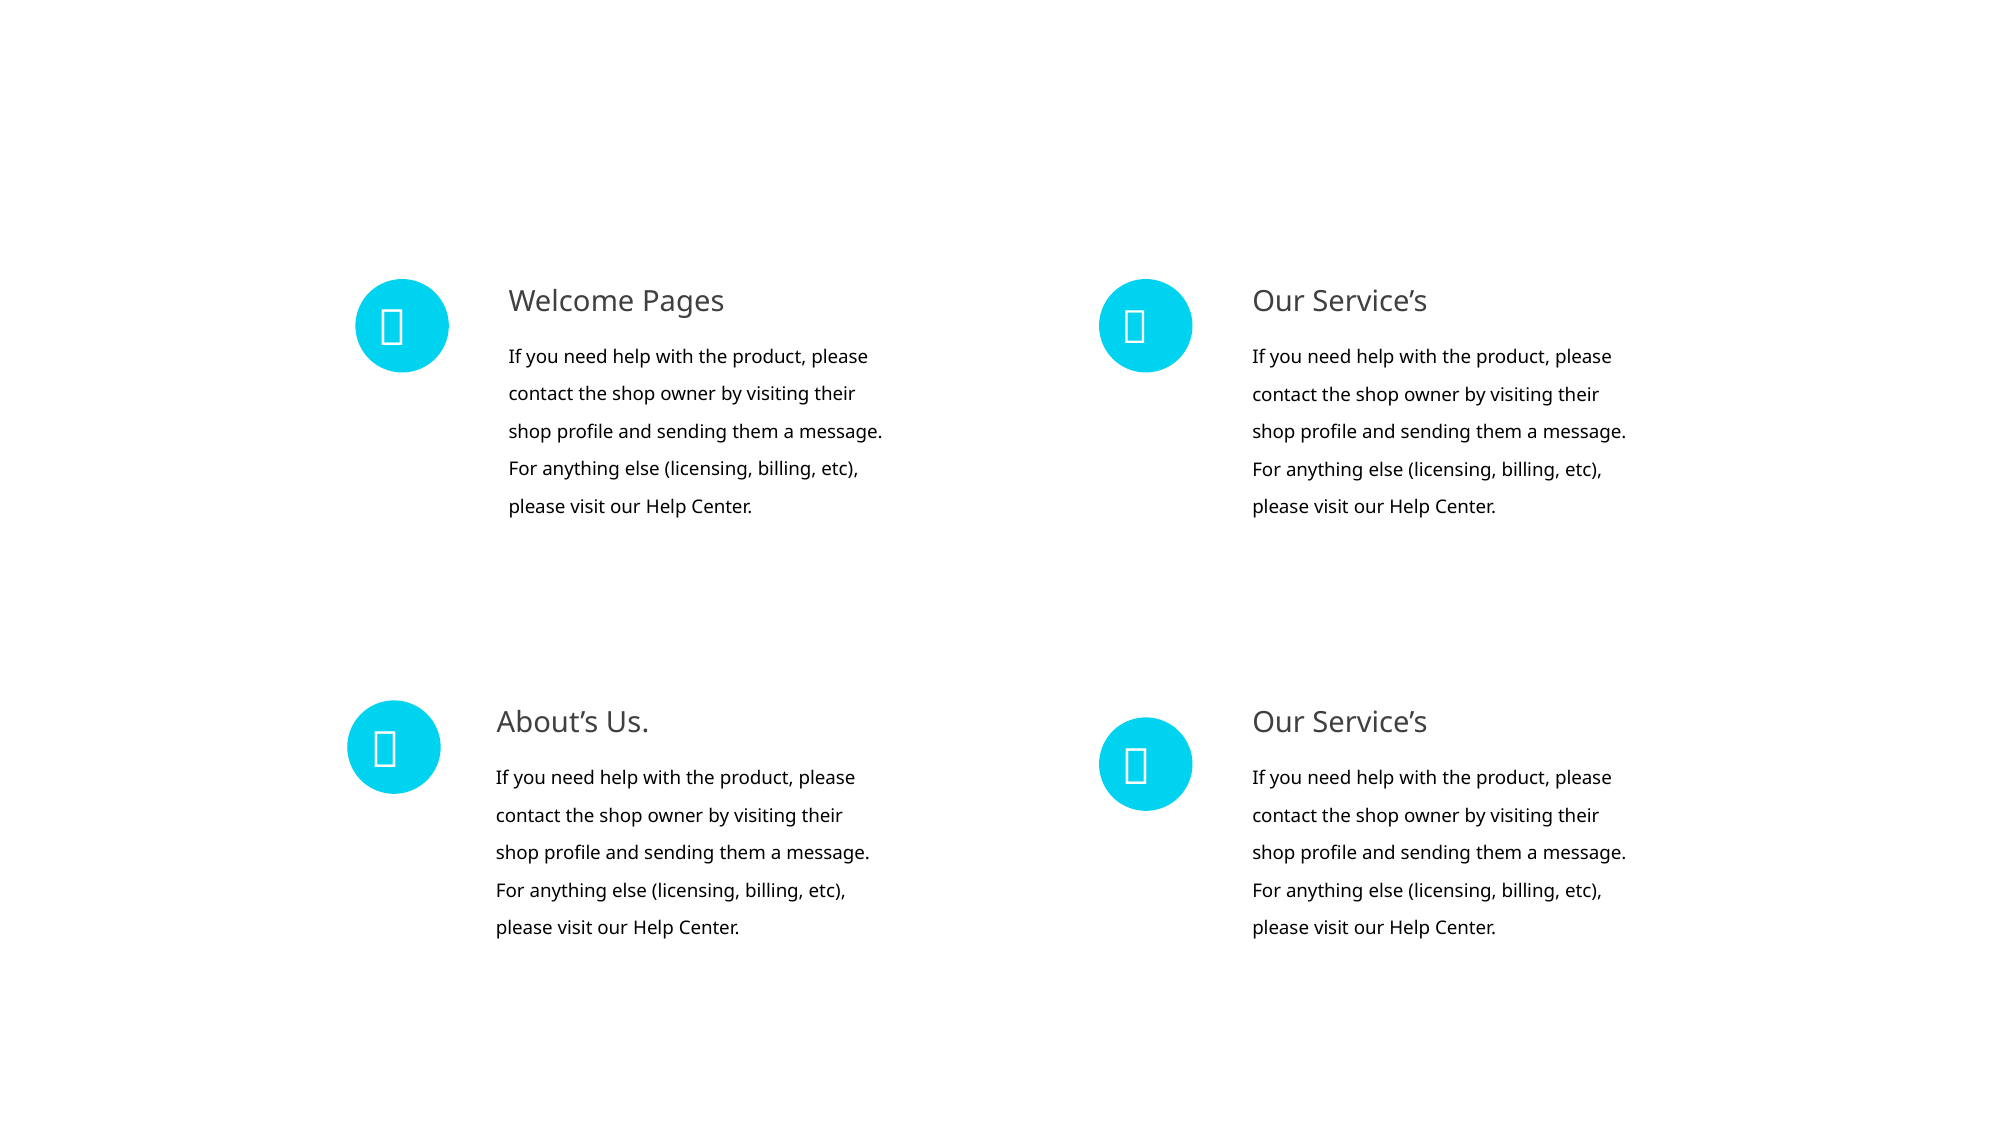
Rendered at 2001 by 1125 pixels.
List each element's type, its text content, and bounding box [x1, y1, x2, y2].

text_box If you need help with the product, please contact the shop owner by visiting their shop profile and sending them a message. For anything else (licensing, billing, etc), please visit our Help Center. [1237, 322, 1662, 525]
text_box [1099, 279, 1193, 373]
text_box About’s Us. [481, 691, 674, 743]
text_box If you need help with the product, please contact the shop owner by visiting their shop profile and sending them a message. For anything else (licensing, billing, etc), please visit our Help Center. [481, 743, 905, 946]
text_box Our Service’s [1237, 691, 1458, 743]
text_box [347, 700, 441, 794]
text_box Welcome Pages [493, 270, 807, 322]
text_box If you need help with the product, please contact the shop owner by visiting their shop profile and sending them a message. For anything else (licensing, billing, etc), please visit our Help Center. [1237, 743, 1662, 946]
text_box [355, 279, 449, 373]
text_box Our Service’s [1237, 270, 1458, 322]
text_box If you need help with the product, please contact the shop owner by visiting their shop profile and sending them a message. For anything else (licensing, billing, etc), please visit our Help Center. [493, 322, 918, 525]
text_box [1099, 717, 1193, 811]
